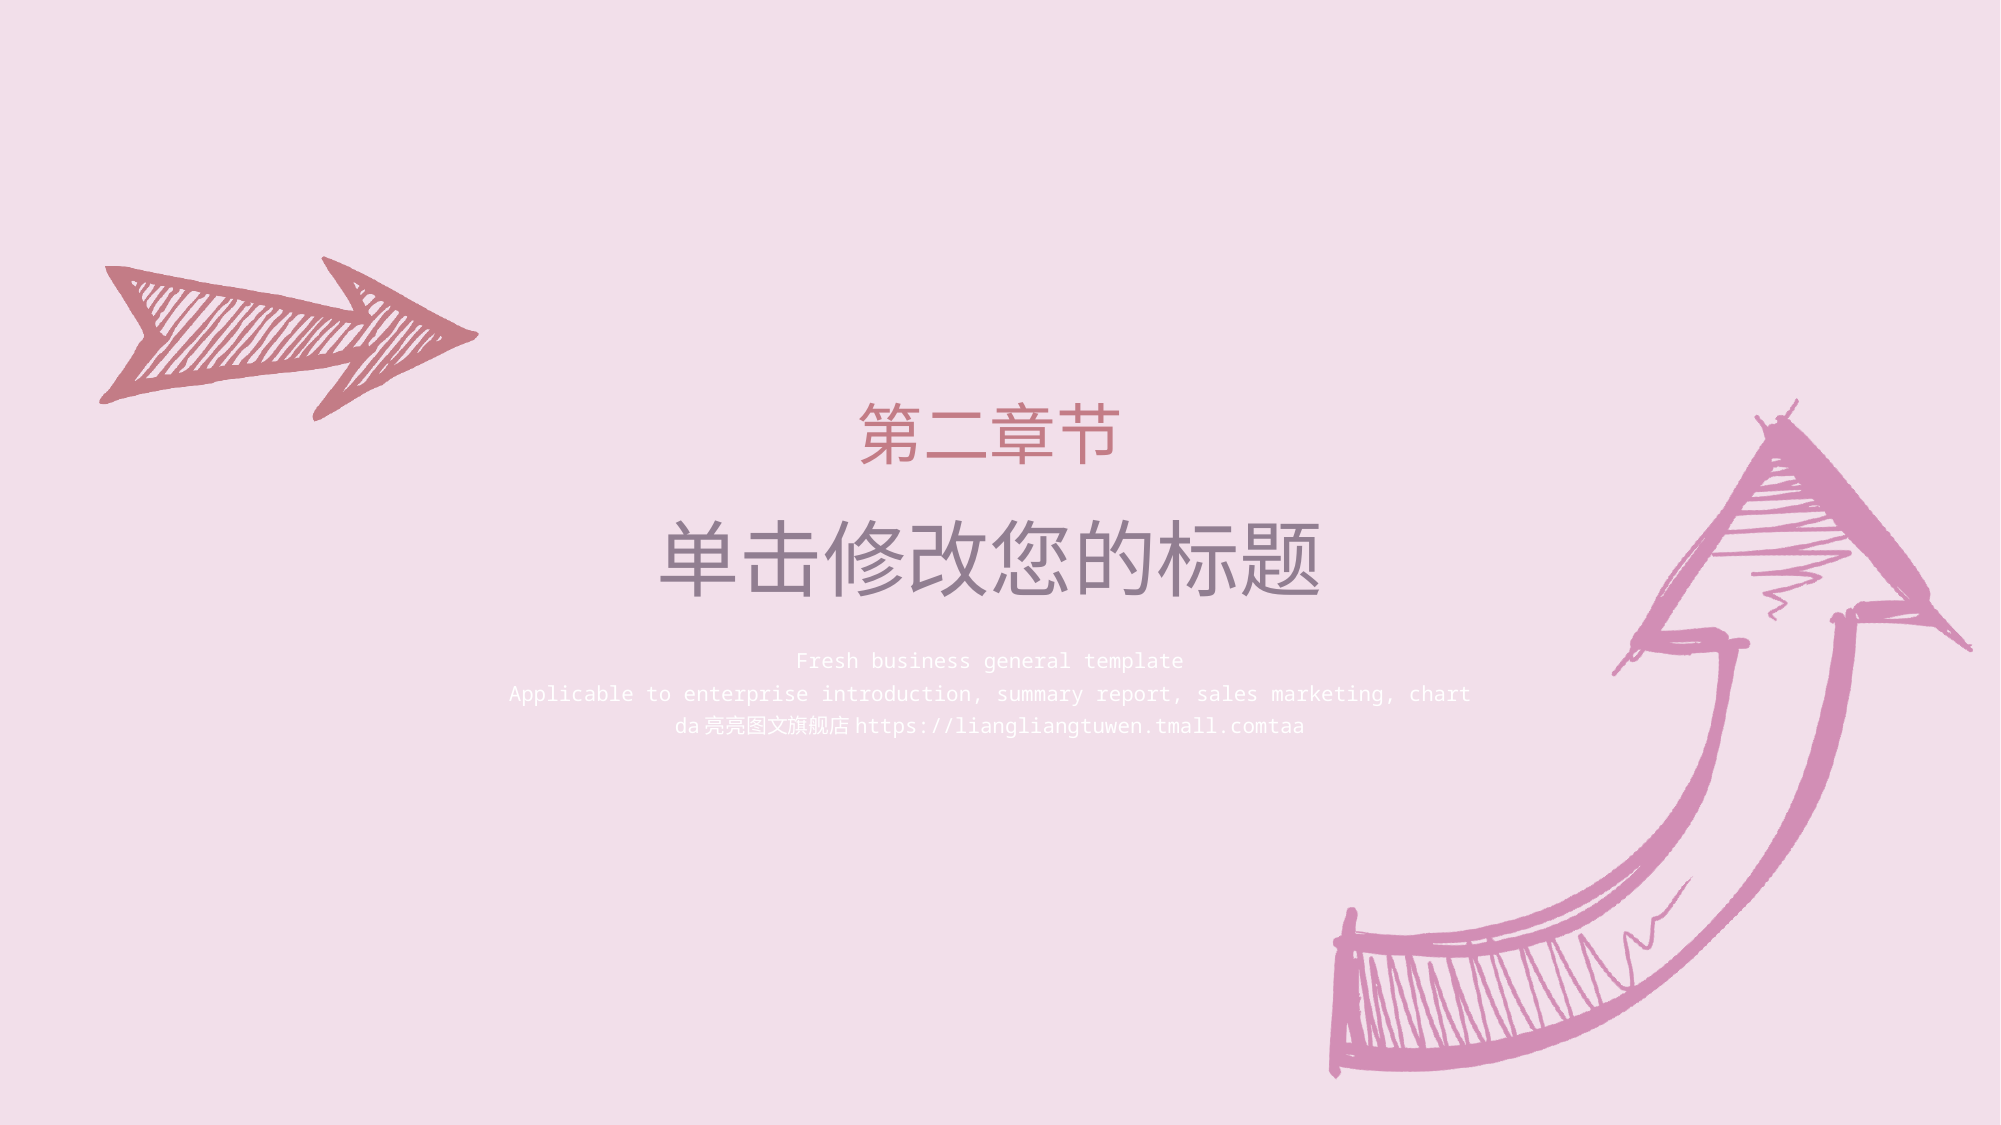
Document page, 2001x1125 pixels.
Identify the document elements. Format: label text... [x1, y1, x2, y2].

picture [1447, 387, 1790, 1125]
text_box 单击修改您的标题 [542, 499, 1437, 614]
text_box 第二章节 [824, 385, 1156, 480]
text_box Fresh business general template Applicable to enterprise introduction, summary report, sales marketing, chart da亮亮图文旗舰店https://liangliangtuwen.tmall.comtaa [487, 633, 1442, 746]
picture [62, 112, 515, 564]
